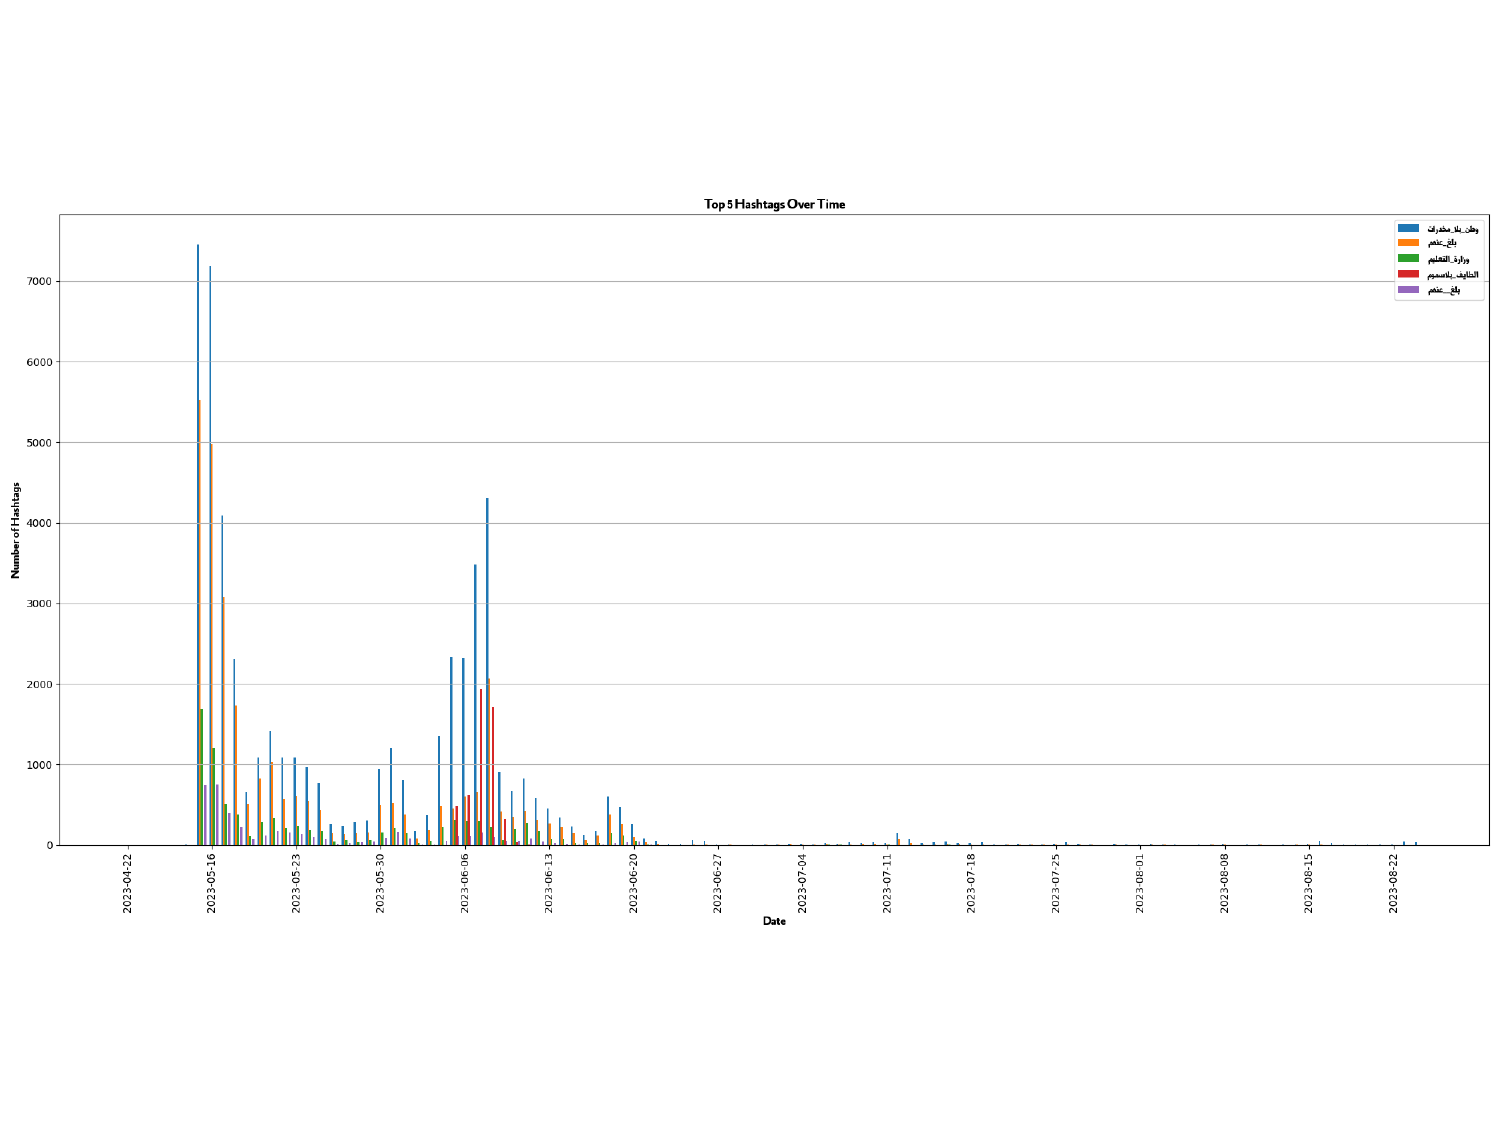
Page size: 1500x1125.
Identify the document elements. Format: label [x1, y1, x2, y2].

picture [0, 187, 1500, 938]
